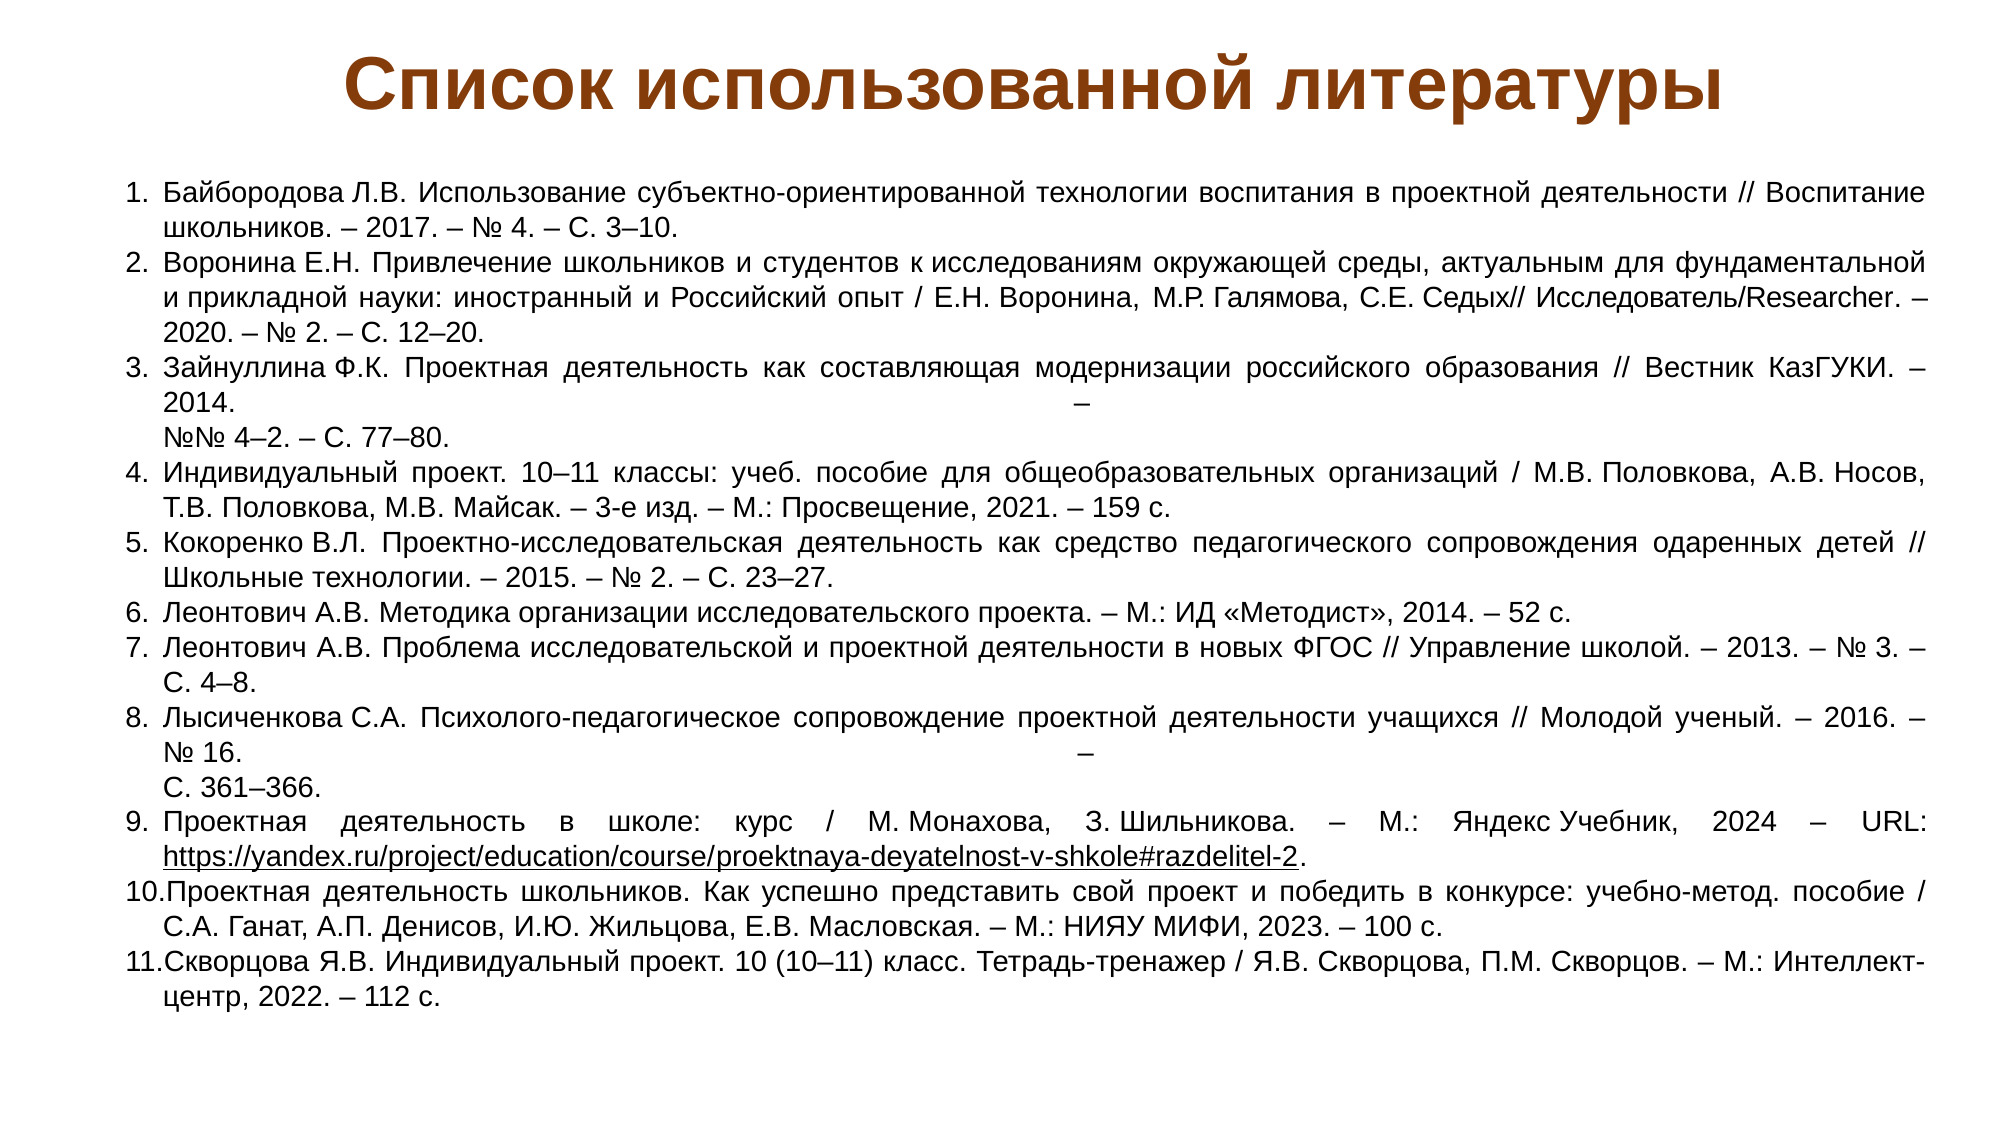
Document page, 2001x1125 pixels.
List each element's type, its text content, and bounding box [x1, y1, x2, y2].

title Список использованной литературы [110, 4, 1959, 167]
text_box Байбородова Л.В. Использование субъектно-ориентированной технологии воспитания в проектной деятельности // Воспитание школьников. – 2017. – № 4. – С. 3–10. Воронина Е.Н. Привлечение школьников и студентов к исследованиям окружающей среды, актуальным для фундаментальной и прикладной науки: иностранный и Российский опыт / Е.Н. Воронина, М.Р. Галямова, С.Е. Седых// Исследователь/Researcher. – 2020. – № 2. – С. 12–20. Зайнуллина Ф.К. Проектная деятельность как составляющая модернизации российского образования // Вестник КазГУКИ. – 2014. – №№ 4–2. – С. 77–80. Индивидуальный проект. 10–11 классы: учеб. пособие для общеобразовательных организаций / М.В. Половкова, А.В. Носов, Т.В. Половкова, М.В. Майсак. – 3-е изд. – М.: Просвещение, 2021. – 159 с. Кокоренко В.Л. Проектно-исследовательская деятельность как средство педагогического сопровождения одаренных детей // Школьные технологии. – 2015. – № 2. – С. 23–27. Леонтович А.В. Методика организации исследовательского проекта. – М.: ИД «Методист», 2014. – 52 с. Леонтович А.В. Проблема исследовательской и проектной деятельности в новых ФГОС // Управление школой. – 2013. – № 3. – С. 4–8. Лысиченкова С.А. Психолого-педагогическое сопровождение проектной деятельности учащихся // Молодой ученый. – 2016. – № 16. – С. 361–366. Проектная деятельность в школе: курс / М. Монахова, З. Шильникова. – М.: Яндекс Учебник, 2024 – URL: https://yandex.ru/project/education/course/ proektnaya-deyatelnost-v-shkole#razdelitel-2. Проектная деятельность школьников. Как успешно представить свой проект и победить в конкурсе: учебно-метод. пособие / С.А. Ганат, А.П. Денисов, И.Ю. Жильцова, Е.В. Масловская. – М.: НИЯУ МИФИ, 2023. – 100 с. Скворцова Я.В. Индивидуальный проект. 10 (10–11) класс. Тетрадь-тренажер / Я.В. Скворцова, П.М. Скворцов. – М.: Интеллект-центр, 2022. – 112 с. [54, 166, 1943, 1055]
